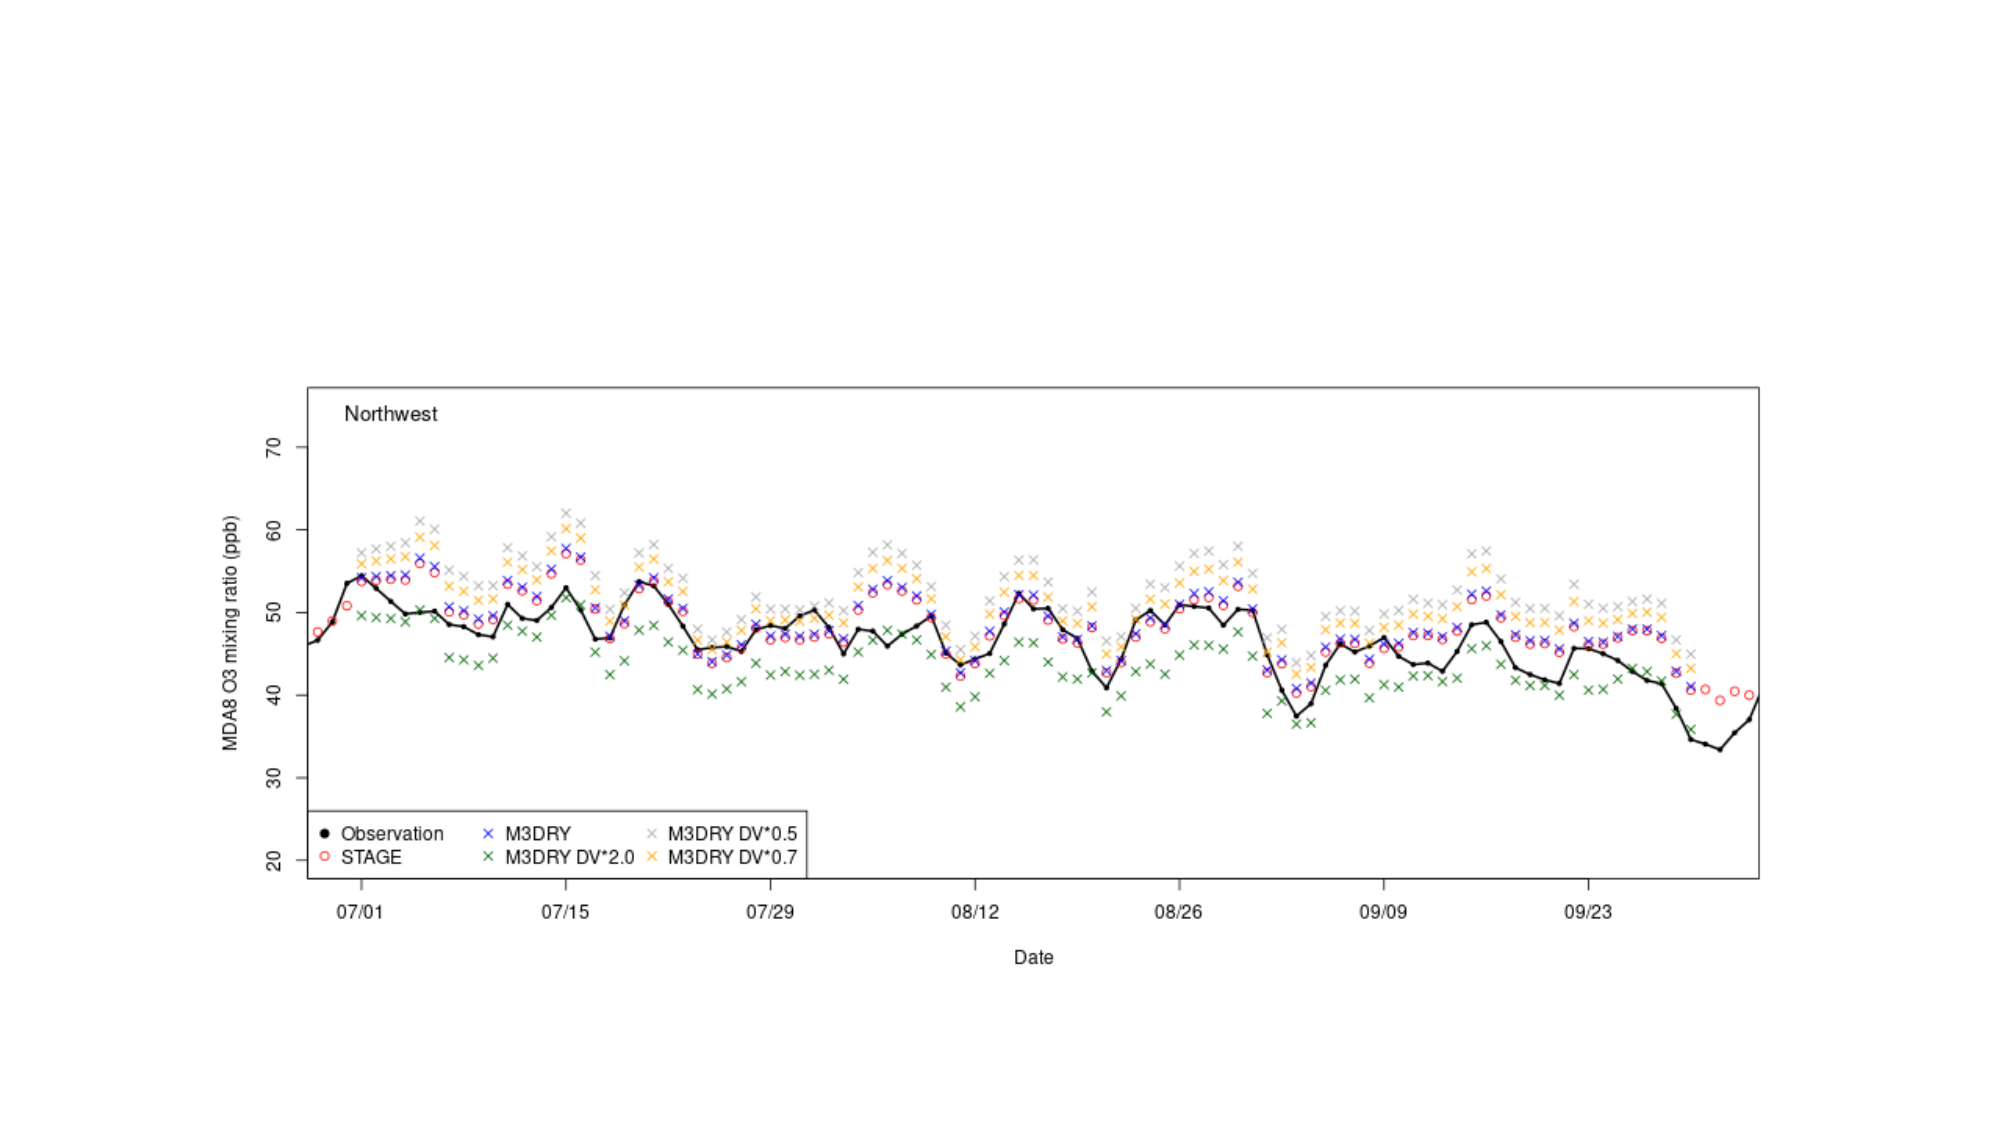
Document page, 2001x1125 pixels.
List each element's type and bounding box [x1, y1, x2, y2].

list [218, 343, 1782, 969]
